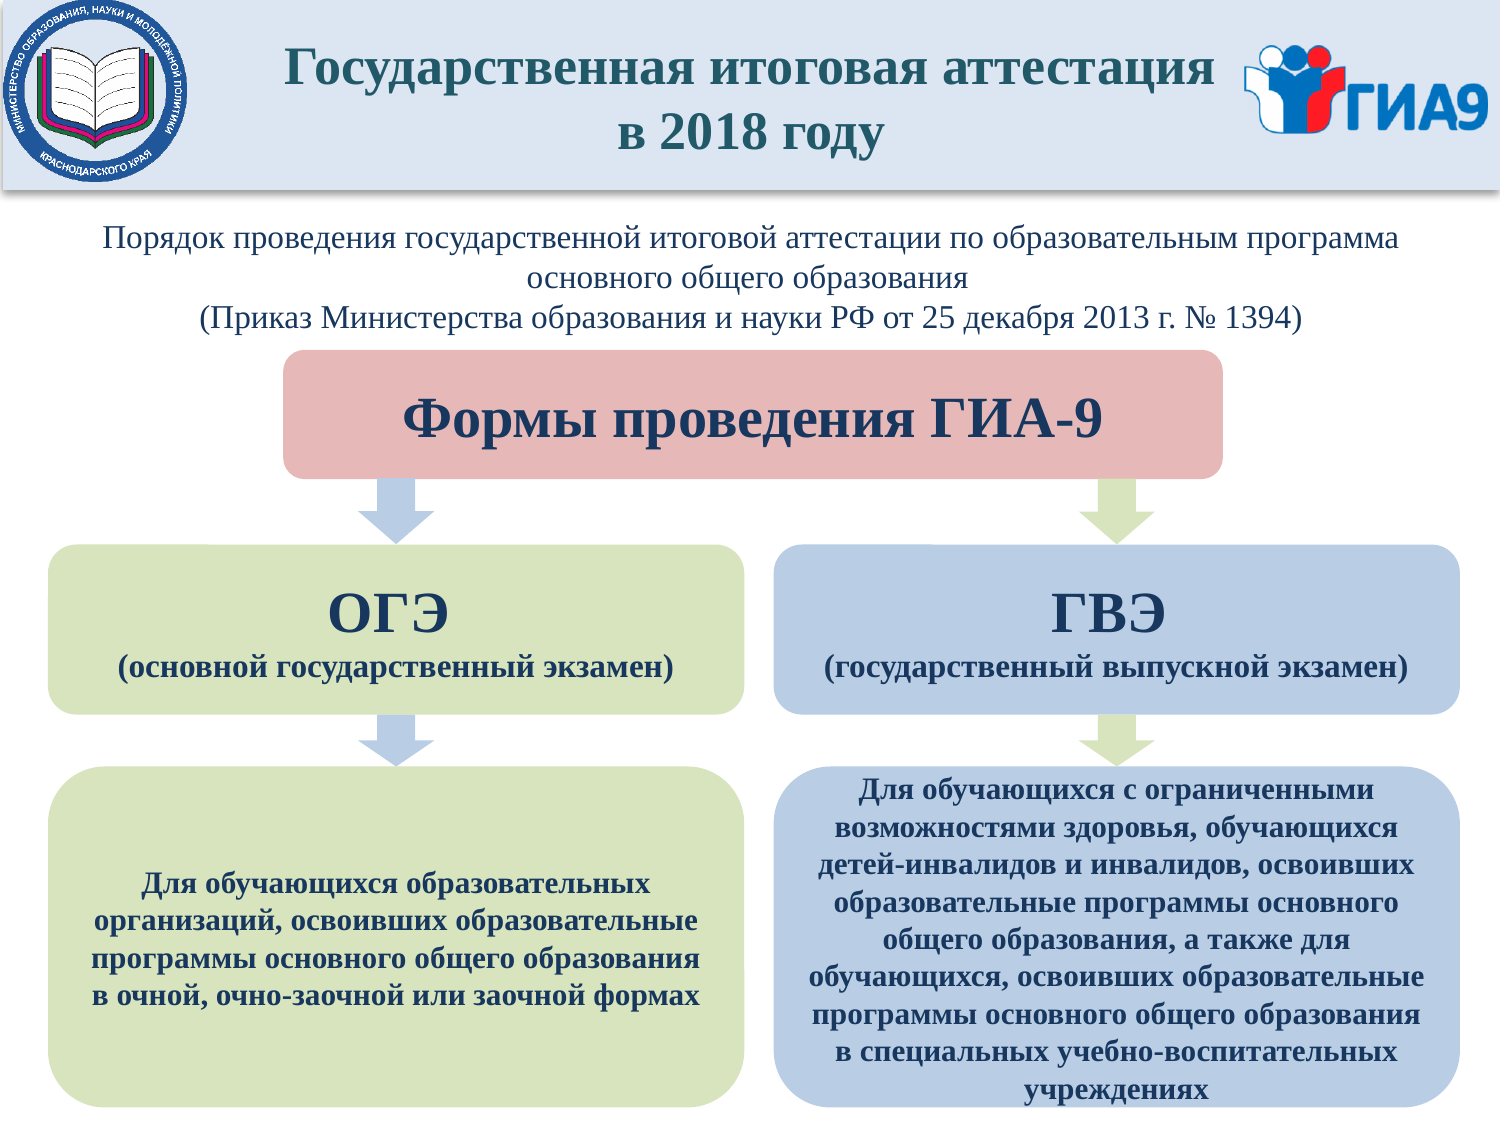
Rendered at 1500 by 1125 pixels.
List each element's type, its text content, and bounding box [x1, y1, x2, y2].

text_box Для обучающихся образовательных организаций, освоивших образовательные программы основного общего образования в очной, очно-заочной или заочной формах [46, 764, 746, 1110]
text_box Порядок проведения государственной итоговой аттестации по образовательным программа основного общего образования (Приказ Министерства образования и науки РФ от 25 декабря 2013 г. № 1394) [33, 208, 1471, 343]
text_box [1077, 477, 1157, 546]
text_box Для обучающихся с ограниченными возможностями здоровья, обучающихся детей-инвалидов и инвалидов, освоивших образовательные программы основного общего образования, а также для обучающихся, освоивших образовательные программы основного общего образования в специальных учебно-воспитательных учреждениях [772, 764, 1462, 1110]
text_box [1077, 712, 1157, 768]
text_box ОГЭ (основной государственный экзамен) [46, 542, 746, 717]
text_box ГВЭ (государственный выпускной экзамен) [772, 542, 1462, 717]
picture [2, 0, 187, 182]
text_box [356, 476, 436, 546]
text_box [356, 712, 436, 768]
text_box Государственная итоговая аттестация в 2018 году [188, 0, 1500, 190]
picture [1244, 45, 1488, 134]
text_box Формы проведения ГИА-9 [281, 348, 1225, 481]
